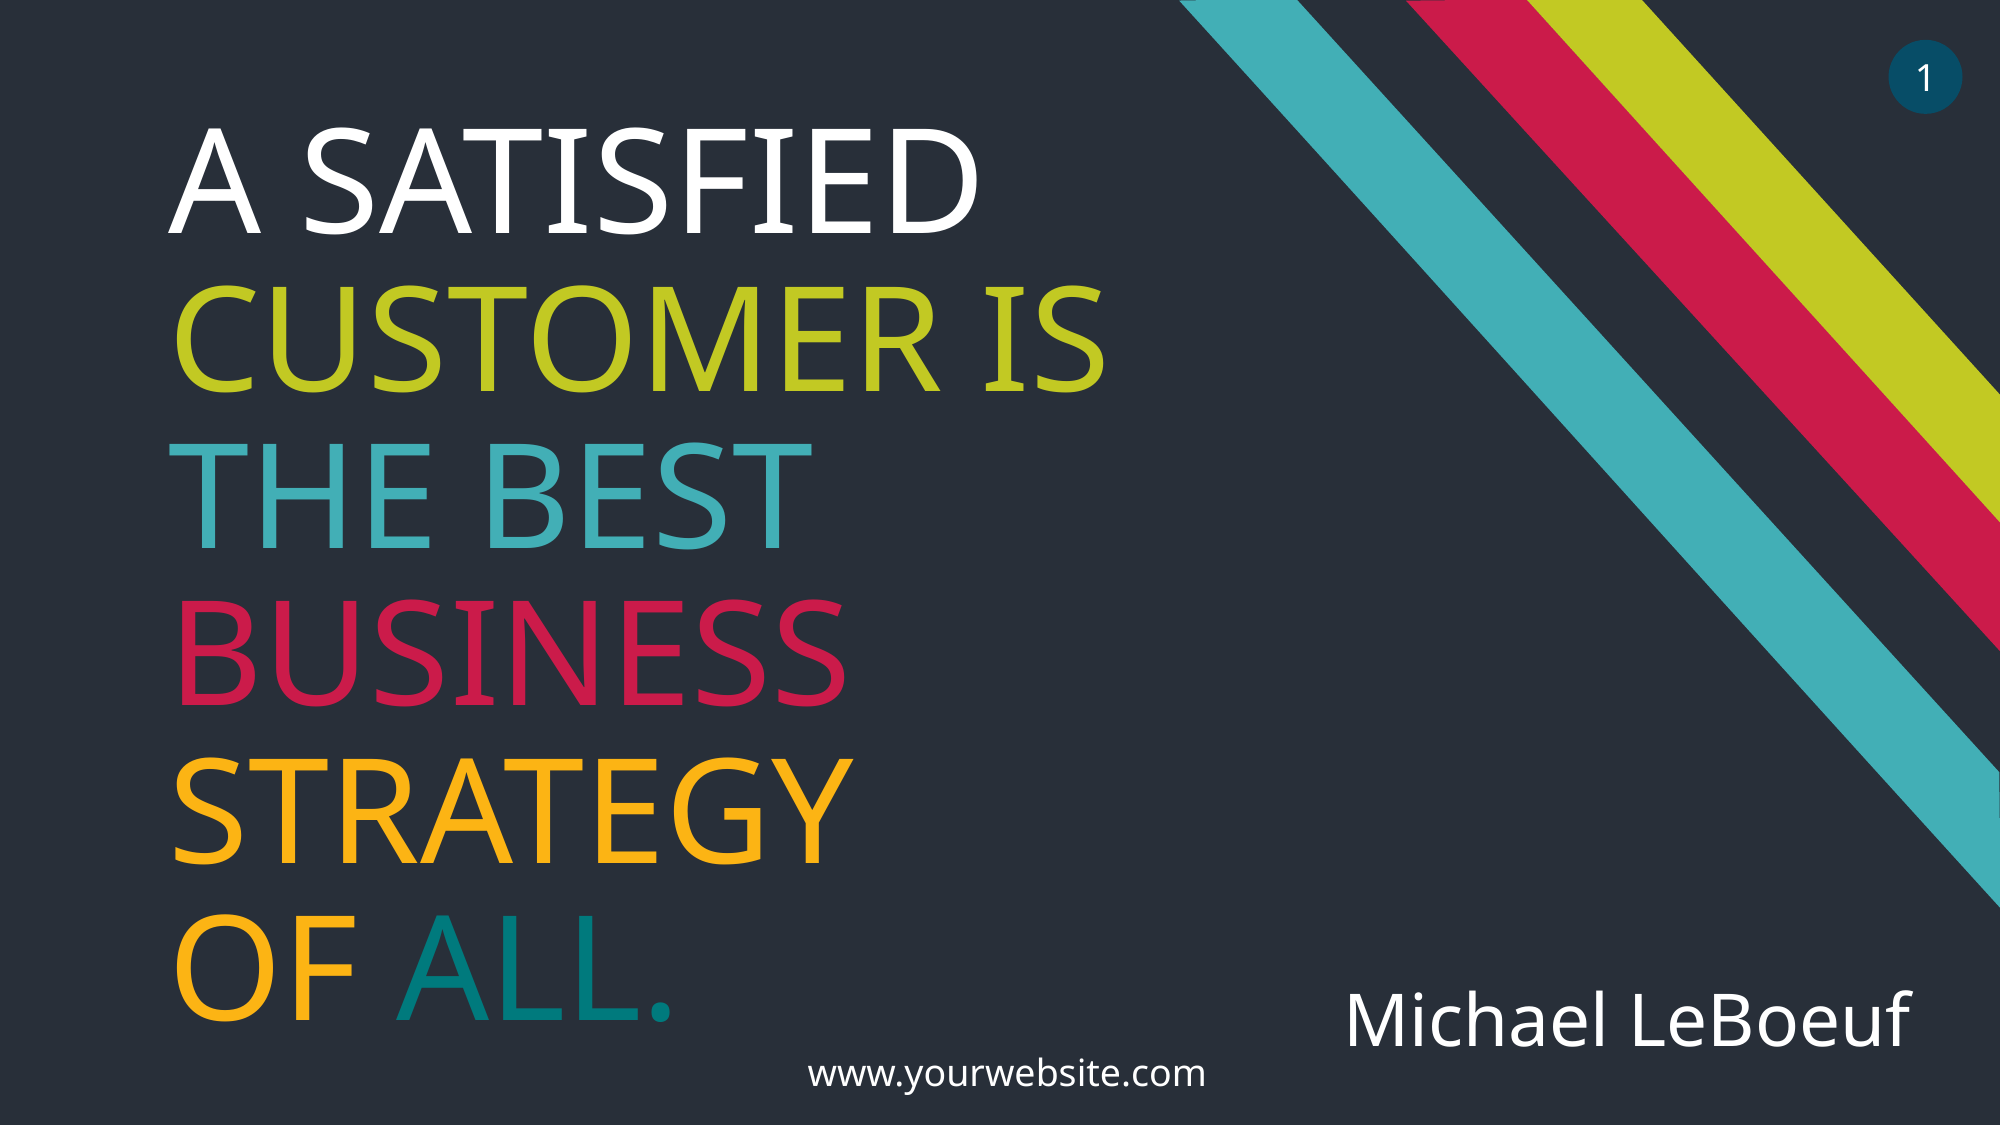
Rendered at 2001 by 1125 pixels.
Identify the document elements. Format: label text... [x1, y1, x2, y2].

text_box A SATISFIED CUSTOMER IS THE BEST BUSINESS STRATEGY OF ALL. [153, 100, 1188, 1041]
text_box [1403, 0, 2000, 653]
text_box www.yourwebsite.com [74, 1041, 1940, 1102]
text_box Michael LeBoeuf [538, 965, 1926, 1041]
text_box 1 [1887, 38, 1964, 115]
text_box [1177, 0, 2000, 910]
text_box [1525, 0, 2000, 524]
